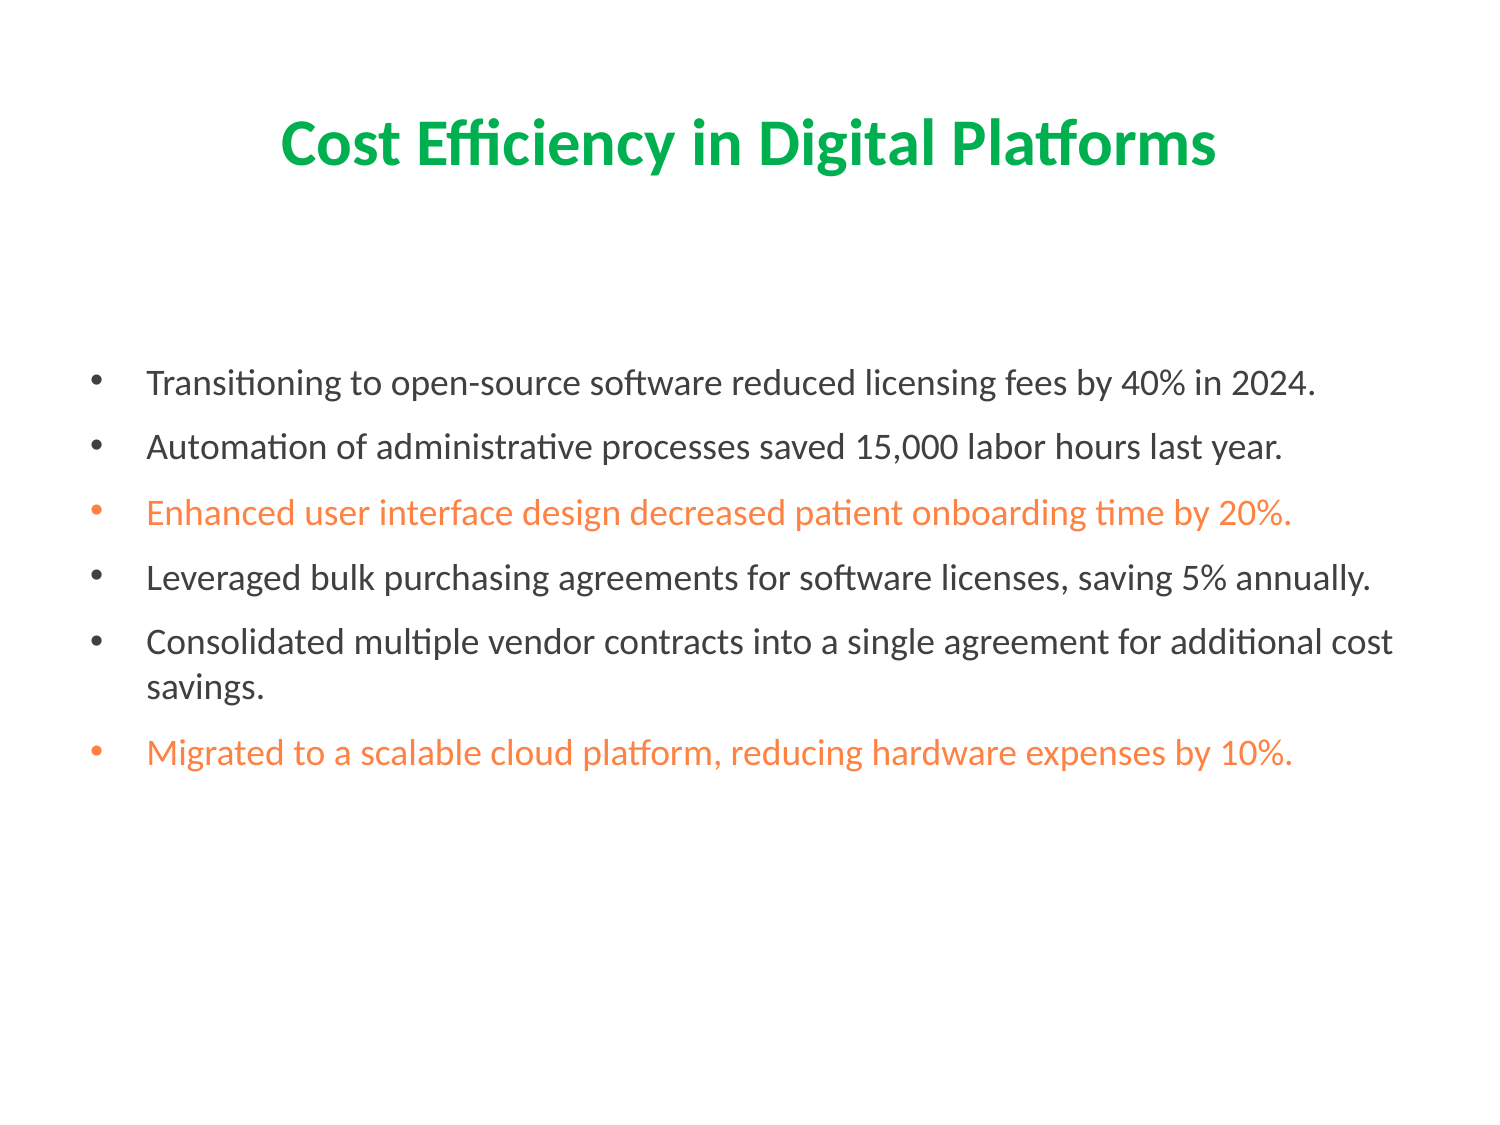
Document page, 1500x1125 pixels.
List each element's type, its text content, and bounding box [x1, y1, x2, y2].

title Cost Efficiency in Digital Platforms [75, 45, 1425, 233]
list Transitioning to open-source software reduced licensing fees by 40% in 2024. Automation of administrative processes saved 15,000 labor hours last year. Enhanced user interface design decreased patient onboarding time by 20%. Leveraged bulk purchasing agreements for software licenses, saving 5% annually. Consolidated multiple vendor contracts into a single agreement for additional cost savings. Migrated to a scalable cloud platform, reducing hardware expenses by 10%. [75, 262, 1425, 1005]
